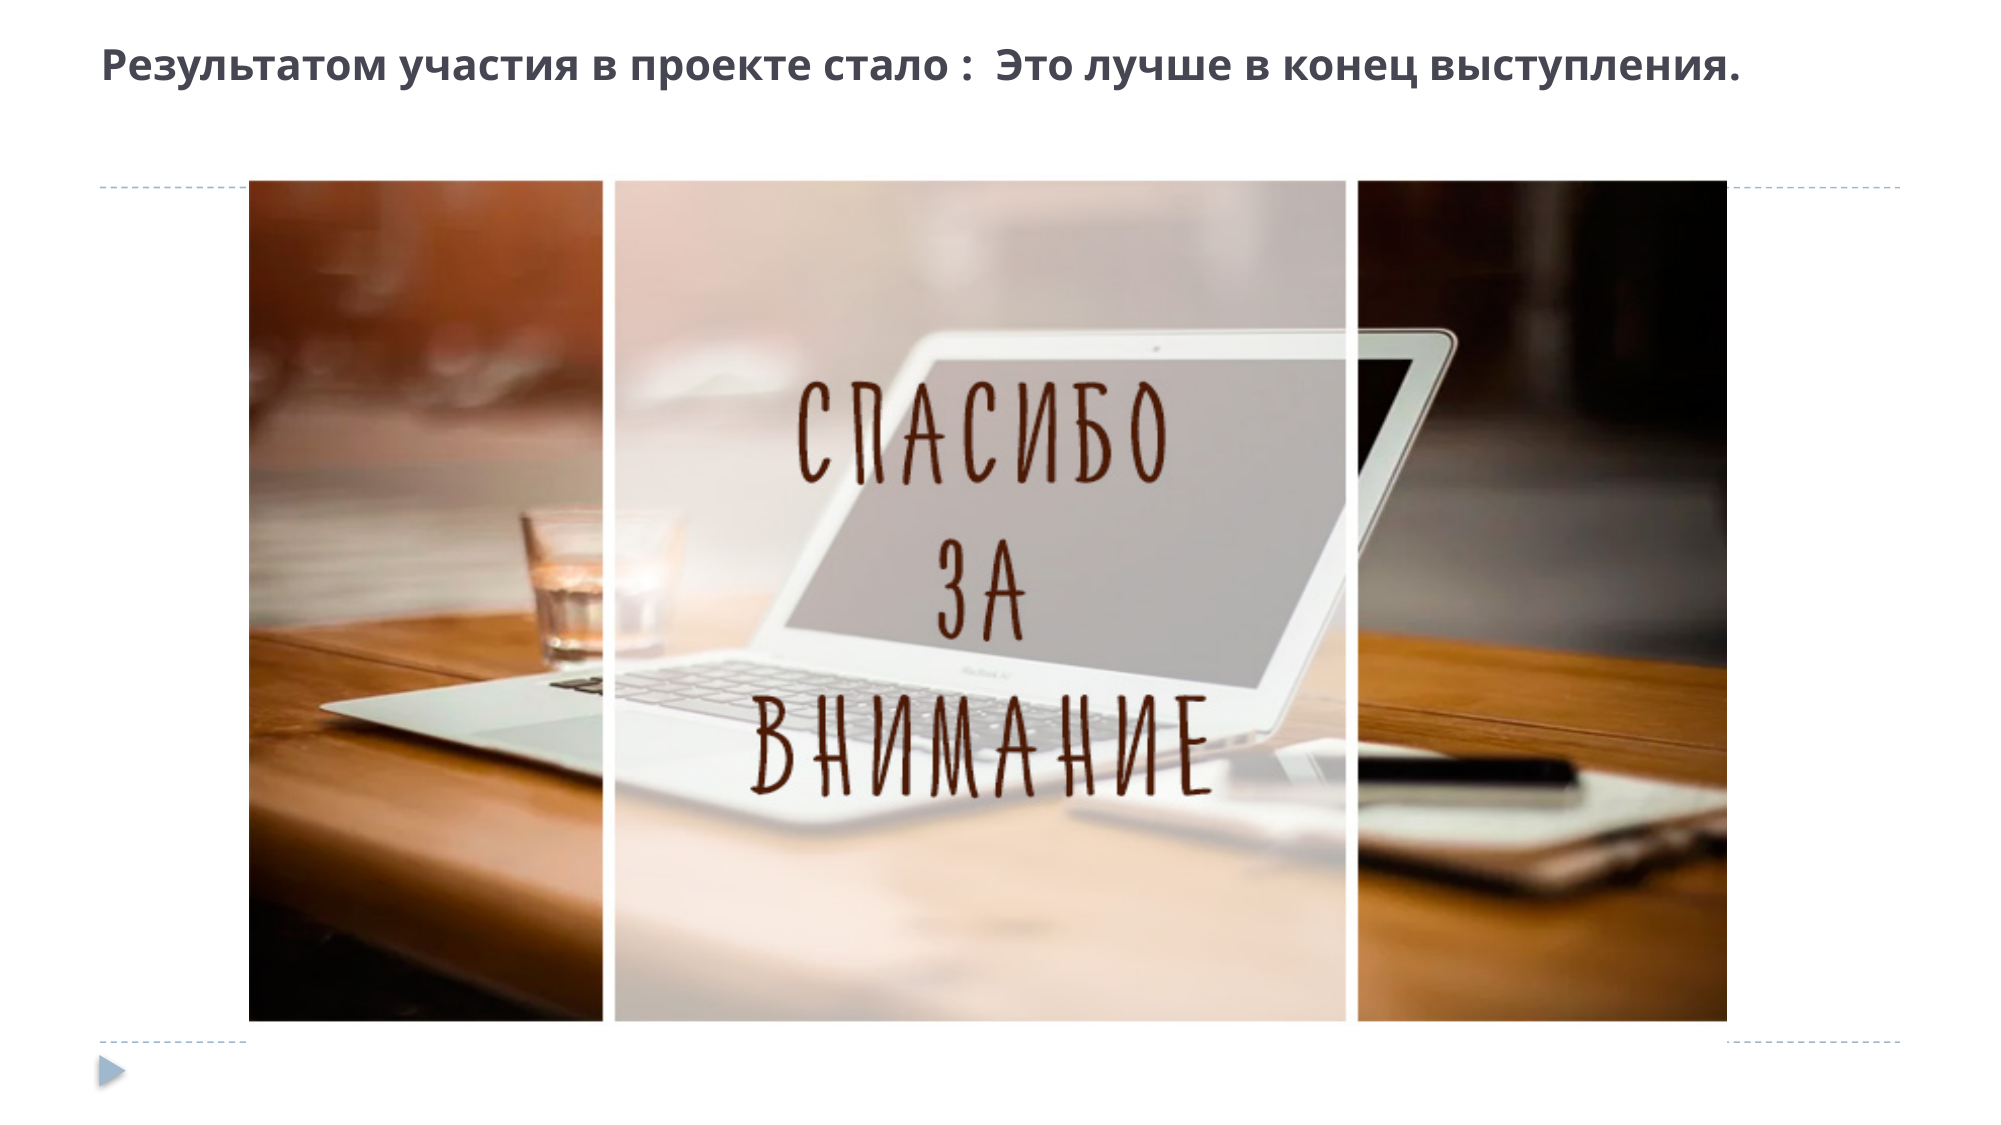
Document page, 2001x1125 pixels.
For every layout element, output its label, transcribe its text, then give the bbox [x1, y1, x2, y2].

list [249, 133, 1727, 1075]
title Результатом участия в проекте стало : Это лучше в конец выступления. [85, 23, 1900, 200]
